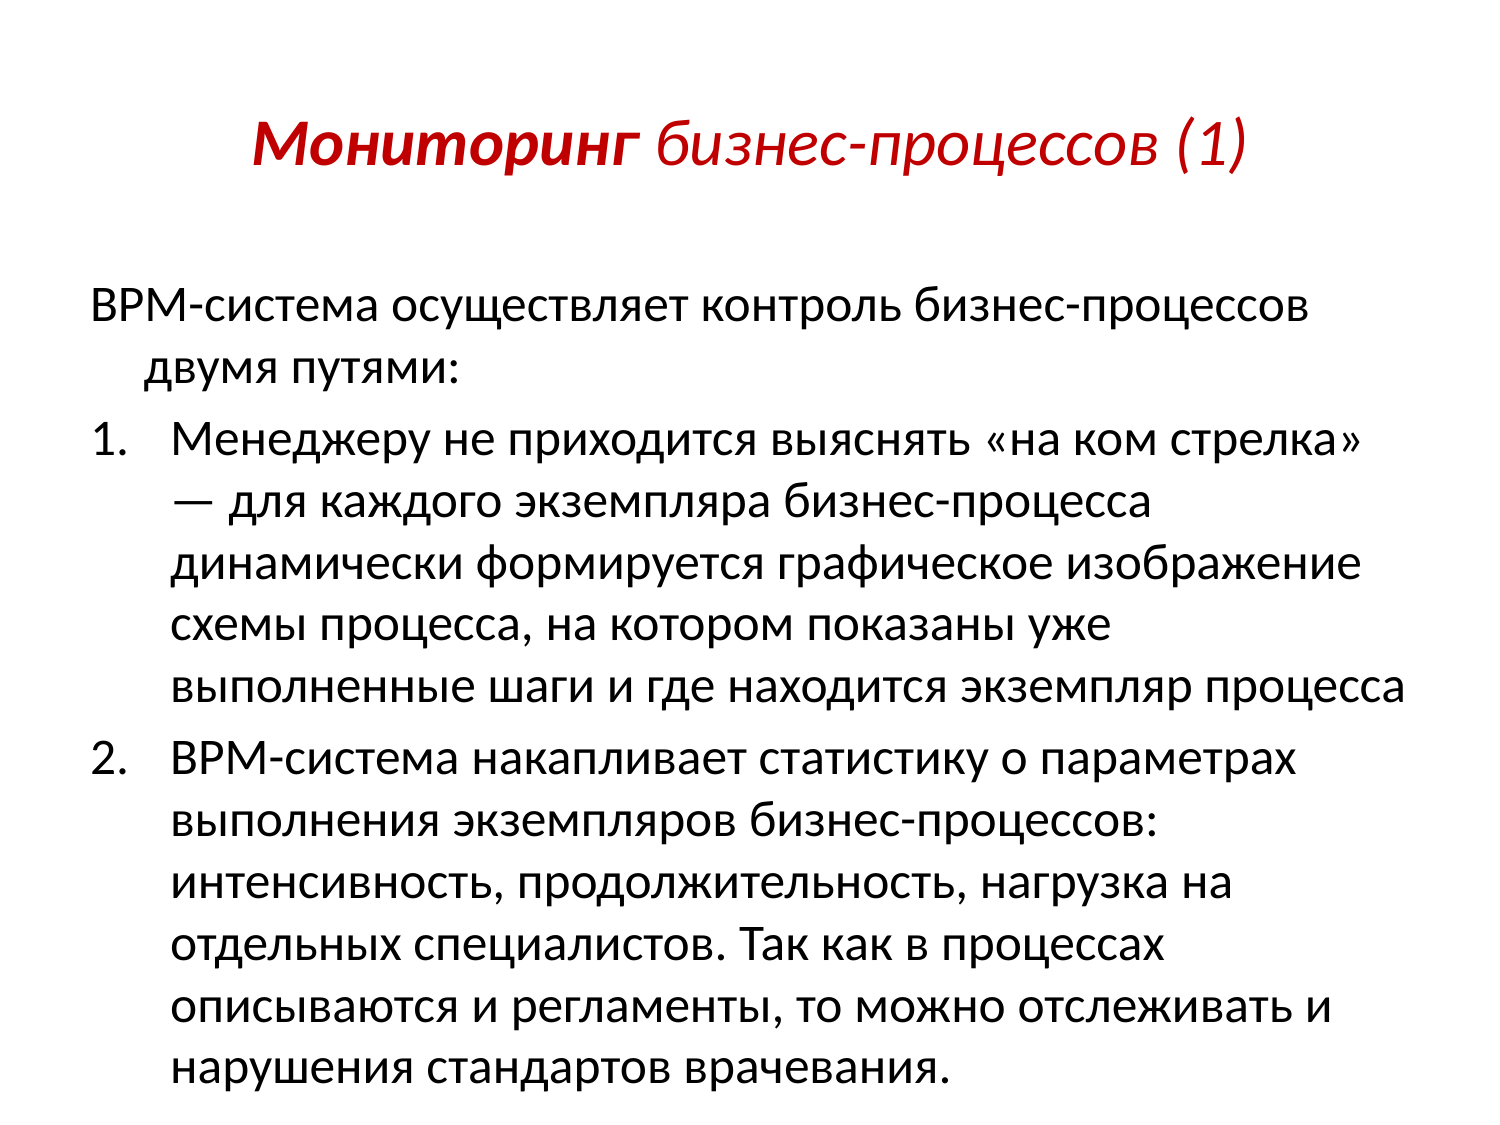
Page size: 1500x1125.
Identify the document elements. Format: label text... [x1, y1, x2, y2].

list BPM-система осуществляет контроль бизнес-процессов двумя путями: Менеджеру не приходится выяснять «на ком стрелка» — для каждого экземпляра бизнес-процесса динамически формируется графическое изображение схемы процесса, на котором показаны уже выполненные шаги и где находится экземпляр процесса BPM-система накапливает статистику о параметрах выполнения экземпляров бизнес-процессов: интенсивность, продолжительность, нагрузка на отдельных специалистов. Так как в процессах описываются и регламенты, то можно отслеживать и нарушения стандартов врачевания. [75, 262, 1425, 1125]
title Мониторинг бизнес-процессов (1) [75, 45, 1425, 233]
